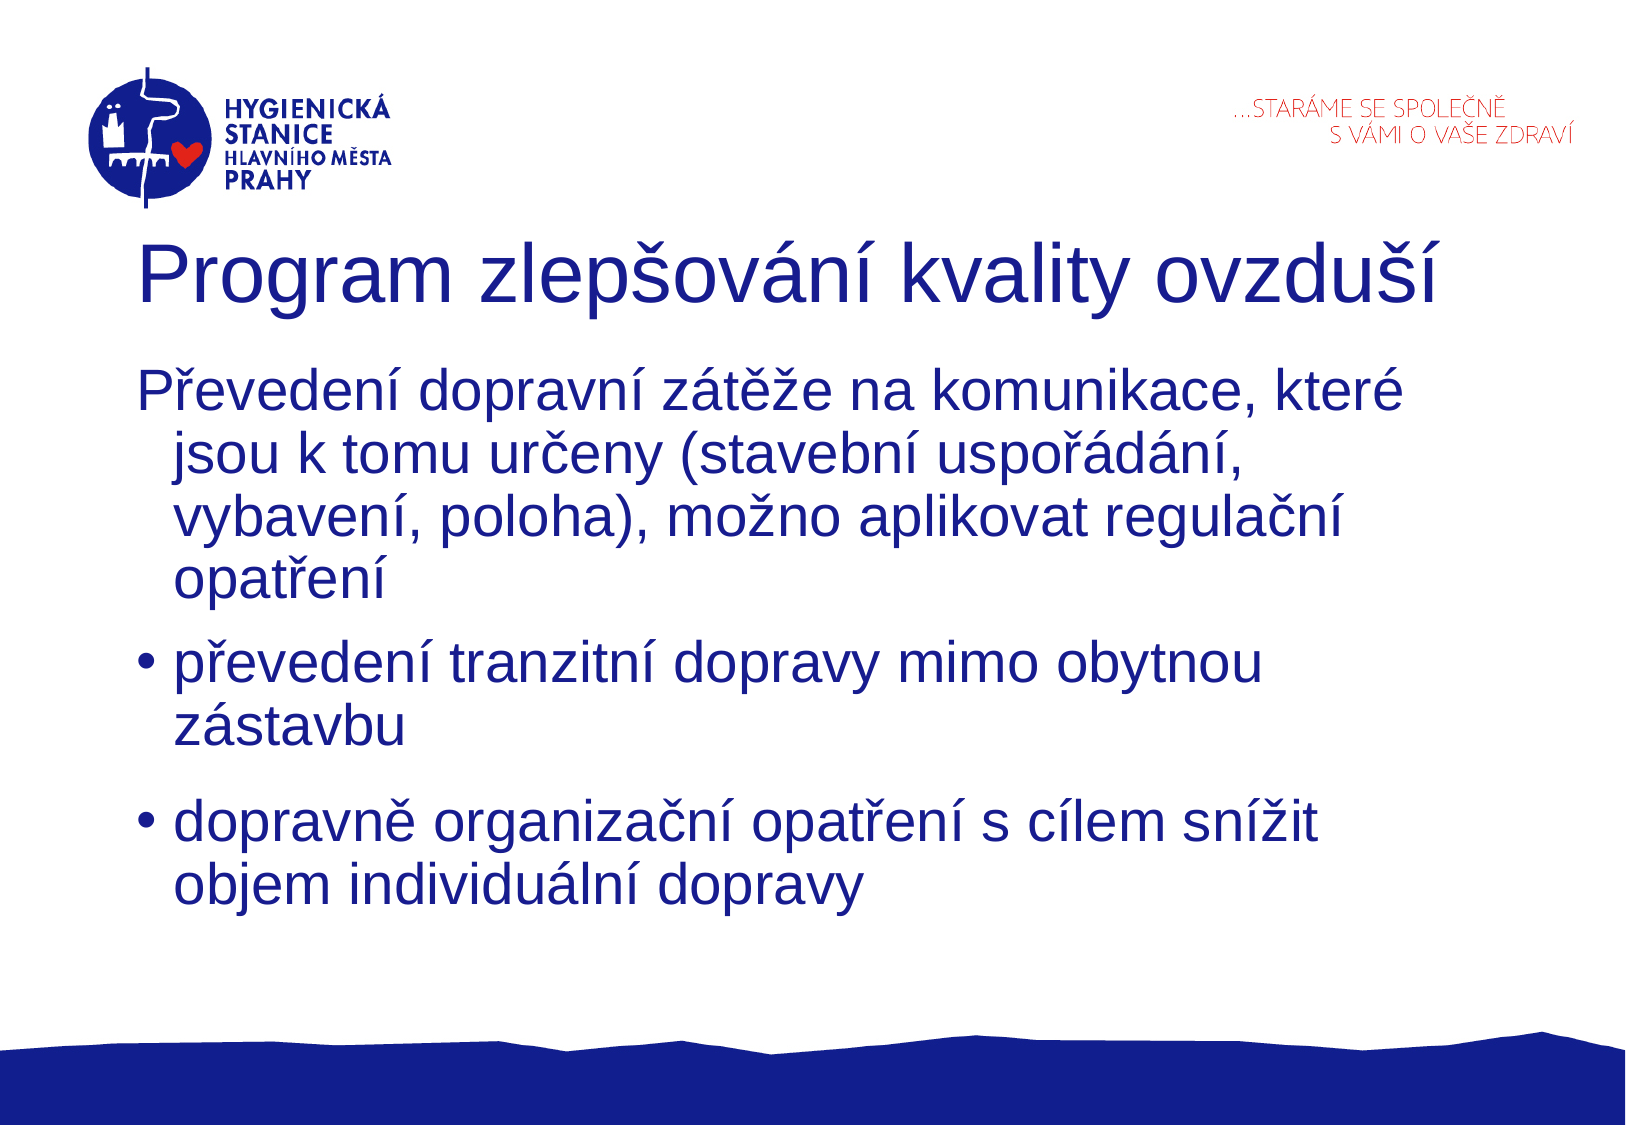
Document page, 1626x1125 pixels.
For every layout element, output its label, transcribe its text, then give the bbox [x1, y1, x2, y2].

title Program zlepšování kvality ovzduší [121, 166, 1523, 384]
picture [0, 0, 1626, 1125]
list Převedení dopravní zátěže na komunikace, které jsou k tomu určeny (stavební uspořádání, vybavení, poloha), možno aplikovat regulační opatření převedení tranzitní dopravy mimo obytnou zástavbu dopravně organizační opatření s cílem snížit objem individuální dopravy [121, 352, 1508, 1010]
